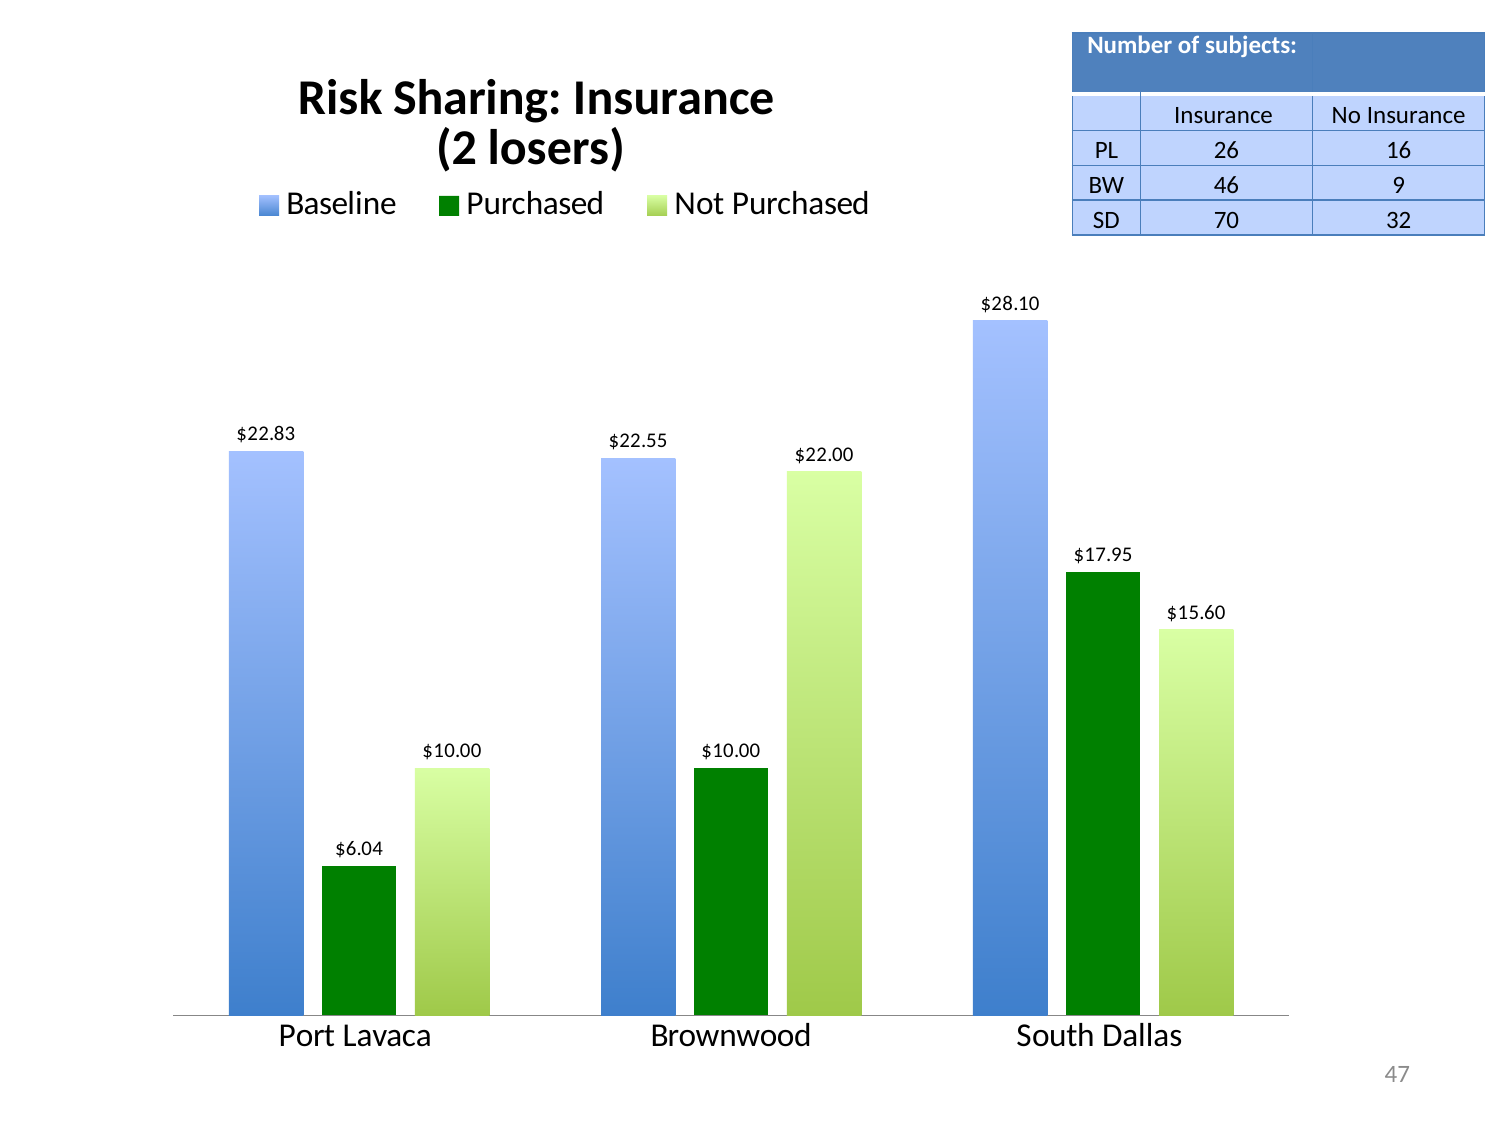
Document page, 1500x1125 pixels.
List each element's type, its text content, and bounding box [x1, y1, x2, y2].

table_cell No Insurance [1317, 96, 1484, 130]
chart [149, 37, 1313, 1076]
table_cell 32 [1317, 201, 1484, 234]
slide_number 47 [1074, 1042, 1425, 1103]
table_header [1313, 34, 1484, 92]
table_cell 16 [1317, 131, 1484, 165]
table_cell 9 [1317, 166, 1484, 199]
